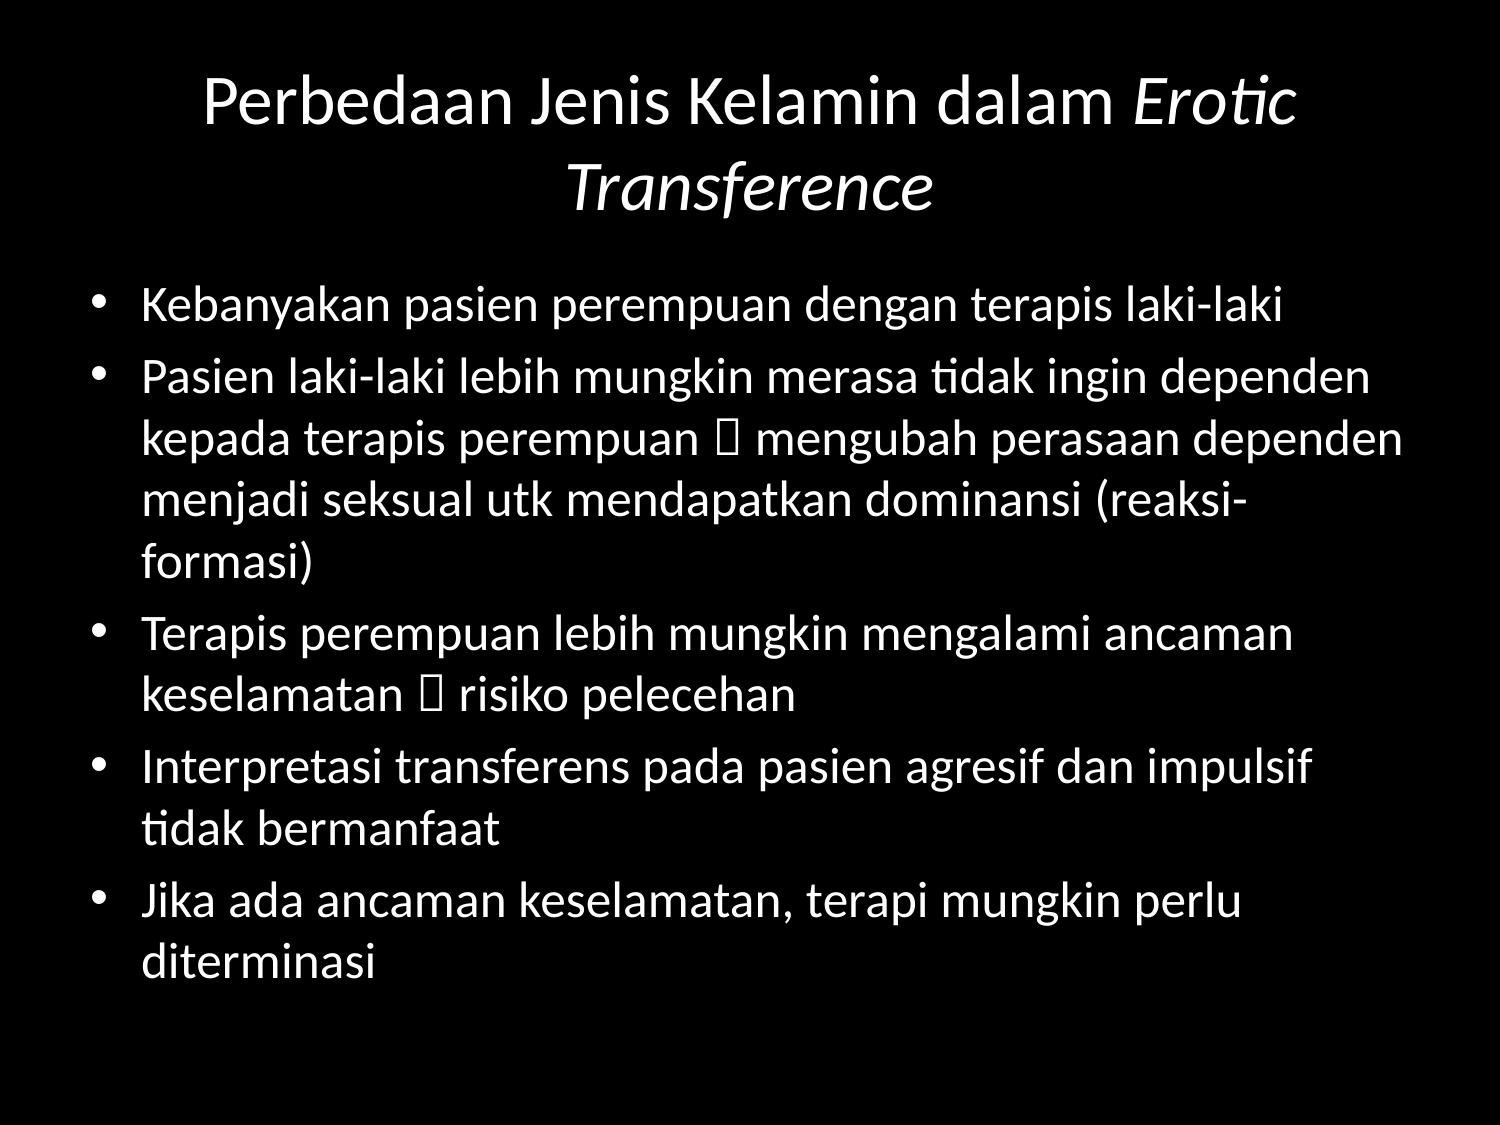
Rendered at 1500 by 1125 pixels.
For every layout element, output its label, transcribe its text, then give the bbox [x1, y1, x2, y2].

list Kebanyakan pasien perempuan dengan terapis laki-laki Pasien laki-laki lebih mungkin merasa tidak ingin dependen kepada terapis perempuan  mengubah perasaan dependen menjadi seksual utk mendapatkan dominansi (reaksi-formasi) Terapis perempuan lebih mungkin mengalami ancaman keselamatan  risiko pelecehan Interpretasi transferens pada pasien agresif dan impulsif tidak bermanfaat Jika ada ancaman keselamatan, terapi mungkin perlu diterminasi [75, 262, 1425, 1005]
title Perbedaan Jenis Kelamin dalam Erotic Transference [75, 45, 1425, 233]
